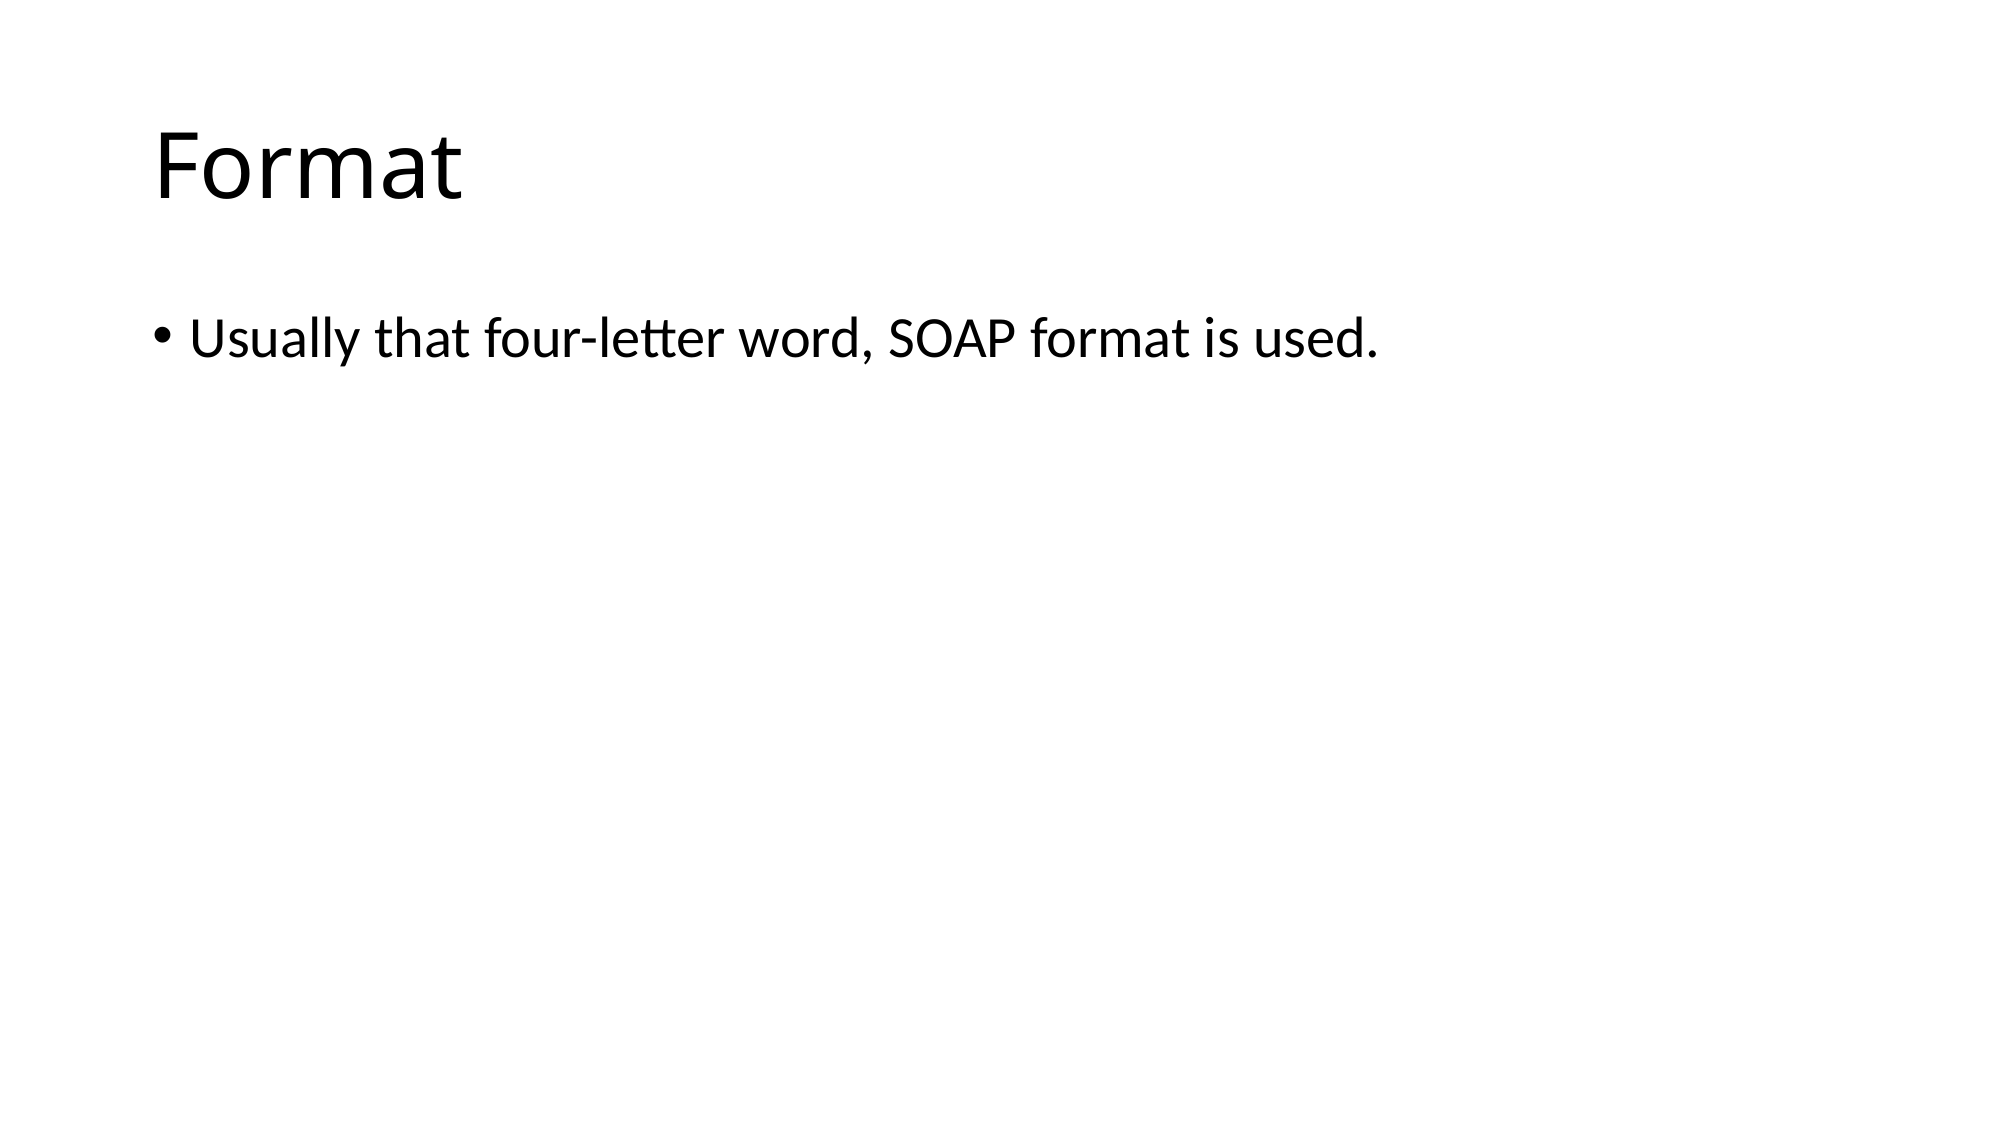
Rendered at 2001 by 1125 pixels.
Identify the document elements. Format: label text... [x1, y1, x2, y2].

title Format [137, 59, 1863, 278]
list Usually that four-letter word, SOAP format is used. [137, 299, 1863, 1014]
